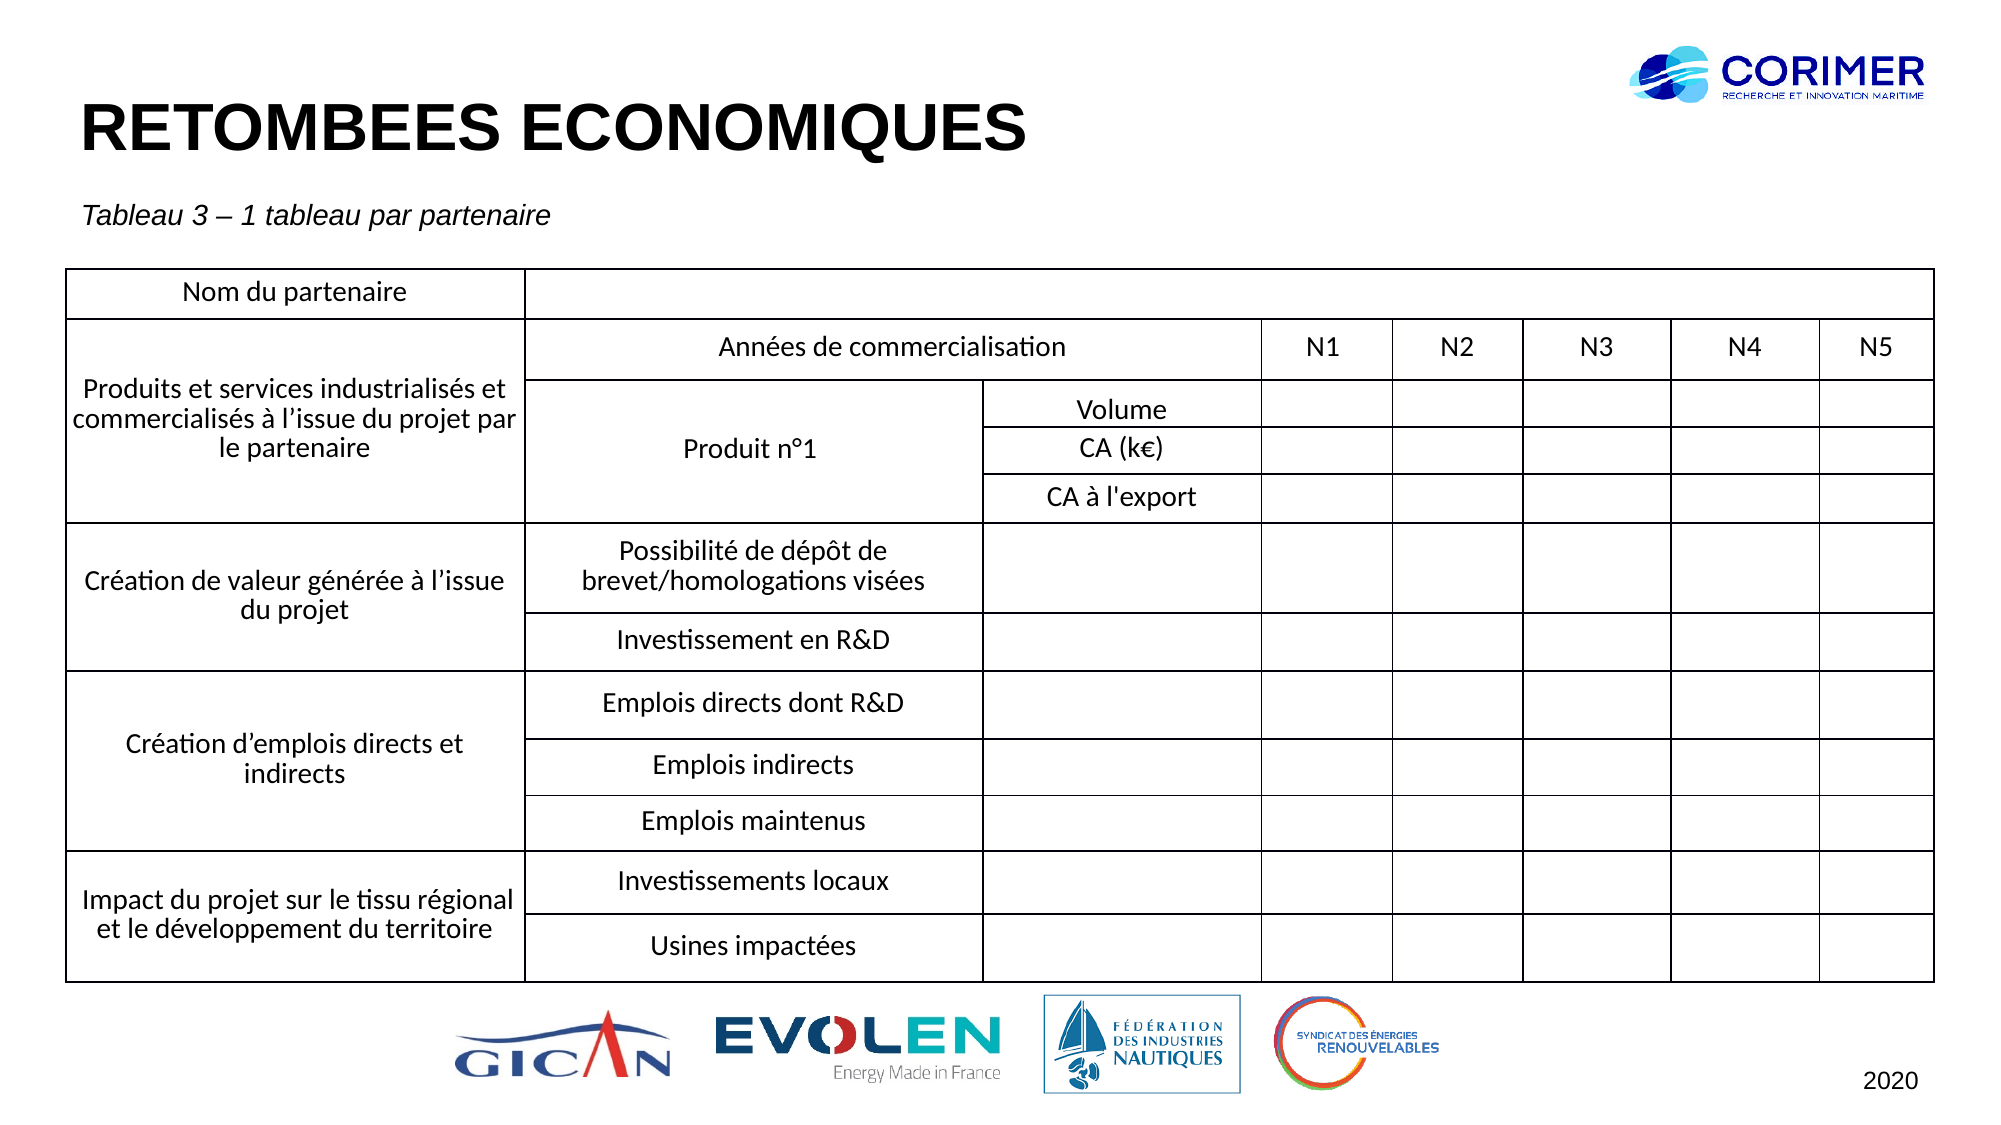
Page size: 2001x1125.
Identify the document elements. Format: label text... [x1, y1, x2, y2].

table_cell [1672, 796, 1819, 850]
table_cell [1524, 475, 1670, 522]
table_cell [984, 852, 1261, 913]
table_cell [1672, 672, 1819, 738]
table_cell [984, 672, 1261, 738]
table_cell [1672, 740, 1819, 795]
table_cell [1820, 614, 1933, 670]
table_cell [1672, 428, 1819, 473]
table_cell [1262, 614, 1392, 670]
table_cell [1393, 672, 1522, 738]
table_cell [1524, 428, 1670, 473]
table_cell [1262, 915, 1392, 981]
table_cell [984, 915, 1261, 981]
table_cell [1393, 852, 1522, 913]
table_cell [984, 614, 1261, 670]
table_cell [1820, 915, 1933, 981]
table_cell Produit n°1 [526, 381, 982, 522]
table_cell [1393, 381, 1522, 426]
table_cell [1393, 796, 1522, 850]
table_cell [1820, 524, 1933, 612]
table_cell [1393, 428, 1522, 473]
table_cell [1524, 740, 1670, 795]
table_cell [1262, 740, 1392, 795]
table_cell Emplois directs dont R&D [526, 672, 982, 738]
table_cell Emplois indirects [526, 740, 982, 795]
table_cell [1820, 381, 1933, 426]
table_cell CA (k€) [984, 428, 1261, 473]
table_cell [1820, 428, 1933, 473]
table_cell [1524, 381, 1670, 426]
table_cell Possibilité de dépôt de brevet/homologations visées [526, 524, 982, 612]
table_cell N5 [1820, 320, 1933, 379]
table_cell [1393, 614, 1522, 670]
table_cell [1262, 796, 1392, 850]
table_cell [1524, 614, 1670, 670]
table_cell [1262, 852, 1392, 913]
table_cell N2 [1393, 320, 1522, 379]
table_cell [1524, 672, 1670, 738]
table_cell [1393, 475, 1522, 522]
table_cell [1524, 796, 1670, 850]
table_cell [1393, 524, 1522, 612]
table_cell Usines impactées [526, 915, 982, 981]
table_cell [984, 524, 1261, 612]
table_cell [1524, 852, 1670, 913]
picture [716, 1016, 1000, 1083]
picture [1604, 15, 1949, 131]
table_cell N3 [1524, 320, 1670, 379]
picture [455, 1010, 670, 1077]
table_cell Volume [984, 381, 1261, 426]
table_cell [1672, 524, 1819, 612]
table_cell [1262, 672, 1392, 738]
table_cell [1262, 428, 1392, 473]
table_cell [1262, 524, 1392, 612]
table_cell [984, 796, 1261, 850]
table_header [526, 270, 1933, 318]
table_cell [1820, 852, 1933, 913]
table_cell [1672, 381, 1819, 426]
picture [1036, 990, 1247, 1102]
table_cell [1820, 475, 1933, 522]
table_cell Emplois maintenus [526, 796, 982, 850]
table_cell [1393, 915, 1522, 981]
list Tableau 3 – 1 tableau par partenaire [65, 188, 1935, 268]
table_cell [1524, 915, 1670, 981]
table_cell Investissement en R&D [526, 614, 982, 670]
table_cell [1262, 475, 1392, 522]
table_cell [1393, 740, 1522, 795]
table_cell [1820, 796, 1933, 850]
table_cell [1524, 524, 1670, 612]
table_cell [984, 740, 1261, 795]
table_cell [1672, 614, 1819, 670]
picture [1265, 988, 1447, 1098]
table_cell Création d’emplois directs et indirects [67, 672, 524, 850]
table_cell [1672, 915, 1819, 981]
table_cell [1672, 475, 1819, 522]
table_cell Investissements locaux [526, 852, 982, 913]
table_cell [1820, 672, 1933, 738]
table_cell Produits et services industrialisés et commercialisés à l’issue du projet par le partenaire [67, 320, 524, 522]
table_header Nom du partenaire [67, 270, 524, 318]
title RETOMBEES ECONOMIQUES [65, 85, 1935, 188]
table_cell Création de valeur générée à l’issue du projet [67, 524, 524, 670]
table_cell [1820, 740, 1933, 795]
table_cell Impact du projet sur le tissu régional et le développement du territoire [67, 852, 524, 981]
table_cell CA à l'export [984, 475, 1261, 522]
table_cell N1 [1262, 320, 1392, 379]
table_cell [1672, 852, 1819, 913]
table_cell [1262, 381, 1392, 426]
table_cell N4 [1672, 320, 1819, 379]
table_cell Années de commercialisation [526, 320, 1261, 379]
